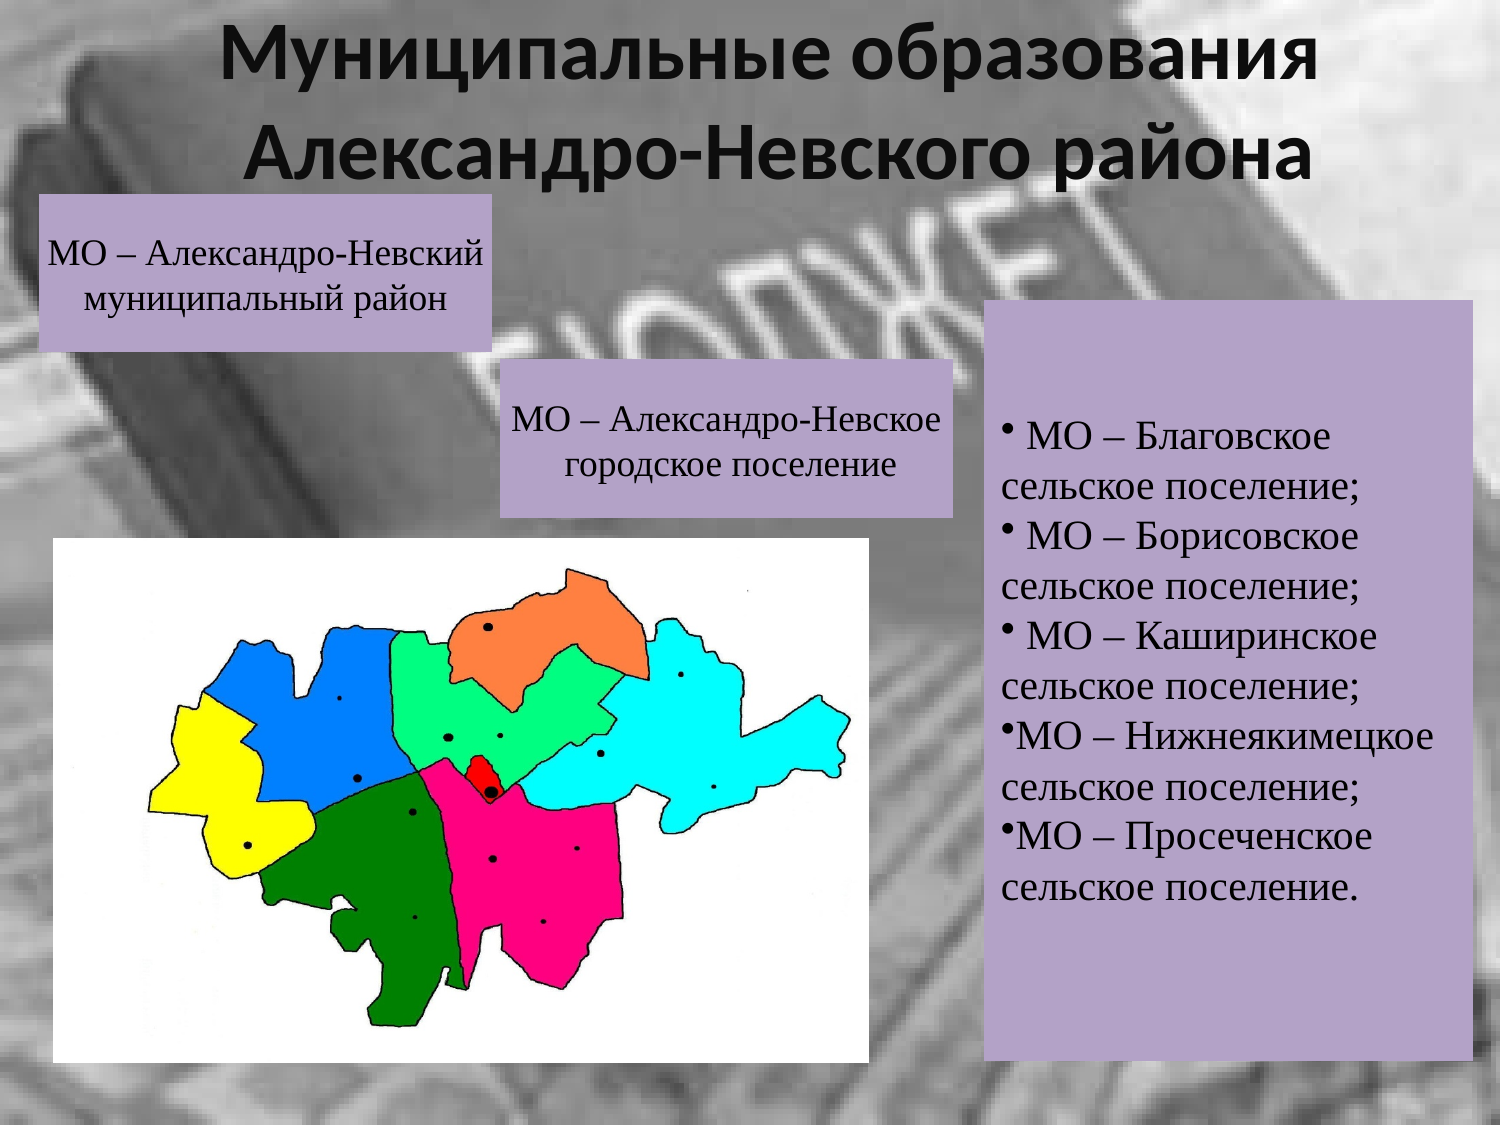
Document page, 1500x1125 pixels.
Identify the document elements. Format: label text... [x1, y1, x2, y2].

picture [52, 538, 869, 1063]
text_box [0, 0, 1500, 1125]
text_box МО – Александро-Невский муниципальный район [41, 196, 491, 350]
text_box Муниципальные образования Александро-Невского района [58, 19, 1500, 173]
text_box МО – Александро-Невское городское поселение [501, 361, 951, 516]
text_box МО – Благовское сельское поселение; МО – Борисовское сельское поселение; МО – Каширинское сельское поселение; МО – Нижнеякимецкое сельское поселение; МО – Просеченское сельское поселение. [986, 302, 1471, 1059]
